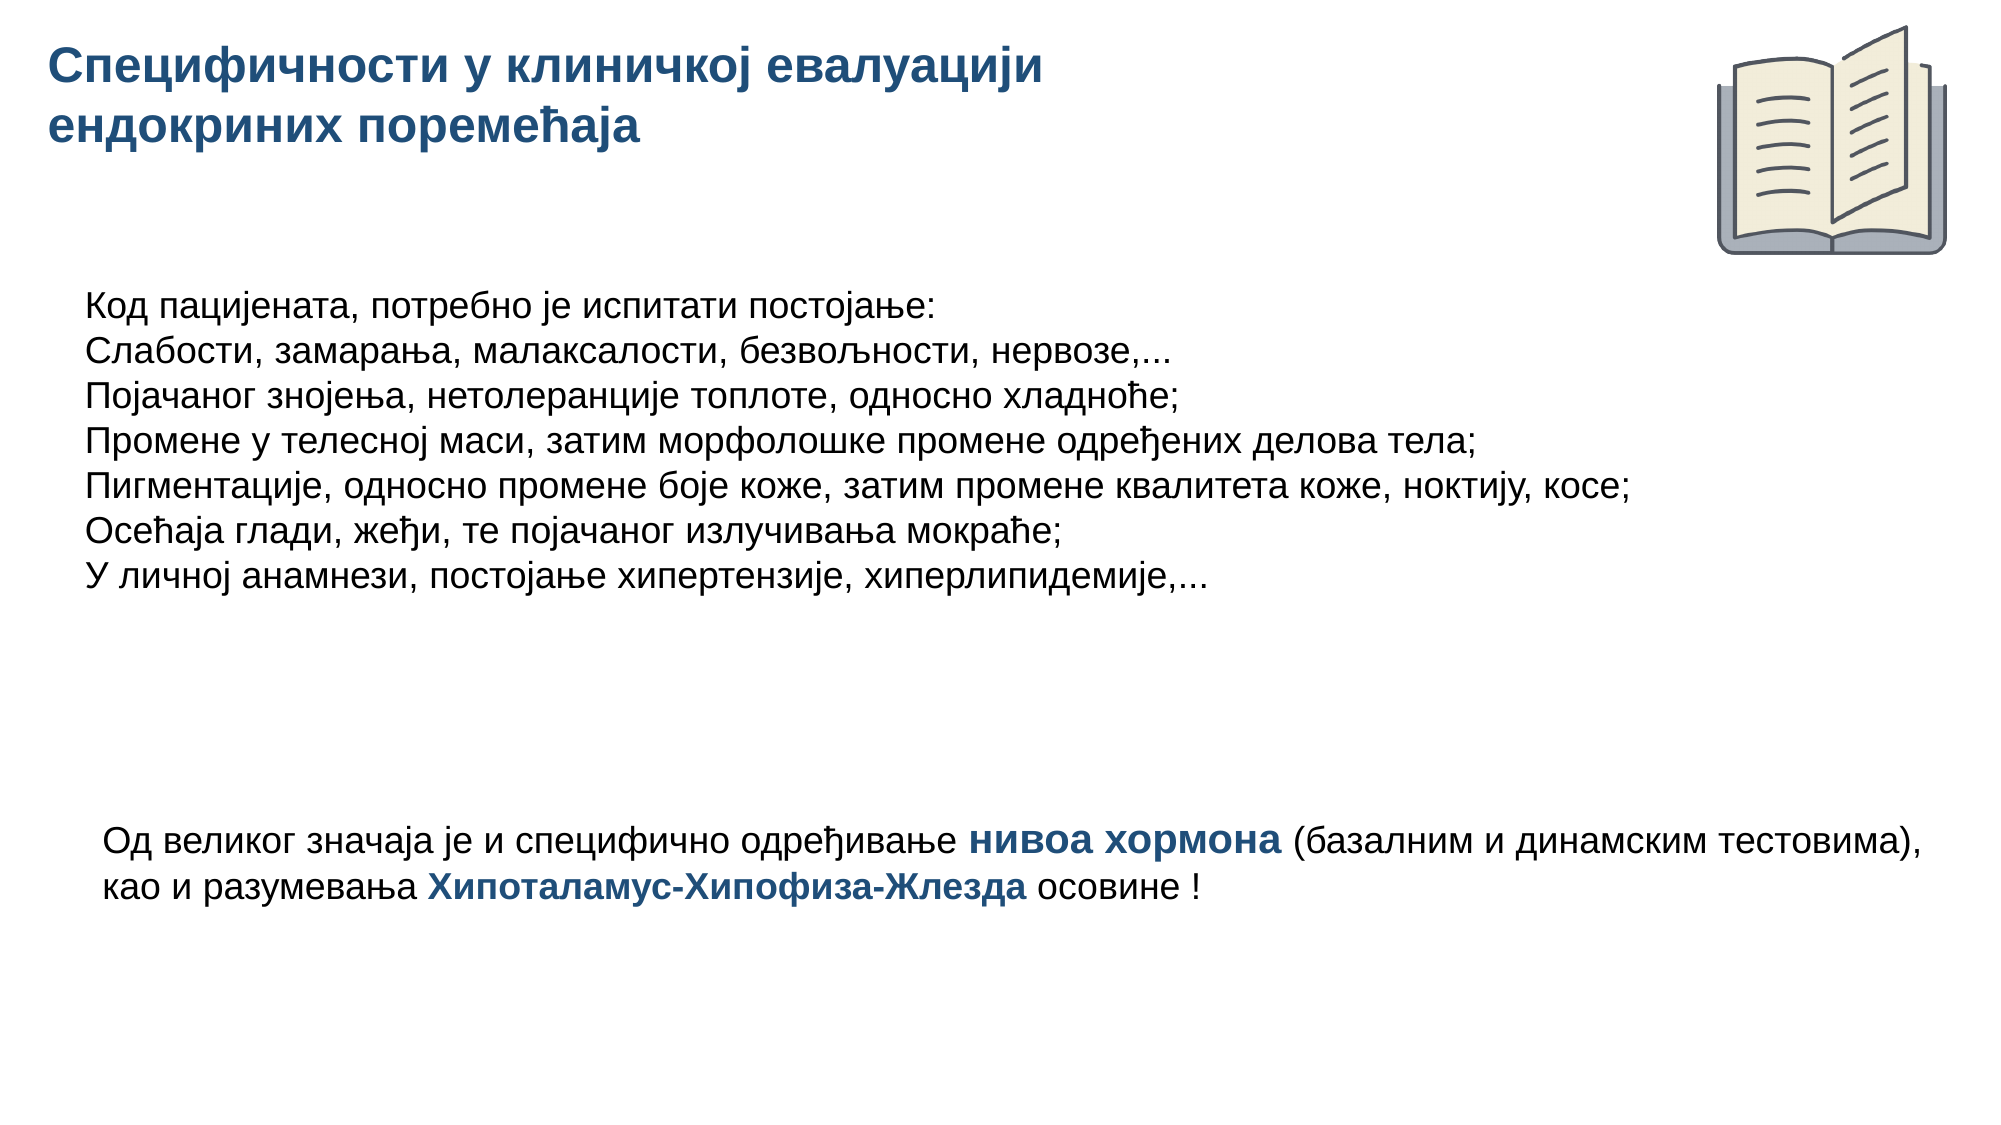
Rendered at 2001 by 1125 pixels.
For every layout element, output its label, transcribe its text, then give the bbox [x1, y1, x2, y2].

text_box Специфичности у клиничкој евалуацији ендокриних поремећаја [33, 25, 1060, 161]
picture [1717, 25, 1947, 255]
text_box Код пацијената, потребно је испитати постојање: Слабости, замарања, малаксалости, безвољности, нервозе,... Појачаног знојења, нетолеранције топлоте, односно хладноће; Промене у телесној маси, затим морфолошке промене одређених делова тела; Пигментације, односно промене боје коже, затим промене квалитета коже, ноктију, косе; Осећаја глади, жеђи, те појачаног излучивања мокраће; У личној анамнези, постојање хипертензије, хиперлипидемије,... [70, 273, 1648, 649]
text_box Од великог значаја је и специфично одређивање нивоа хормона (базалним и динамским тестовима), као и разумевања Хипоталамус-Хипофиза-Жлезда осовине ! [87, 804, 1938, 915]
